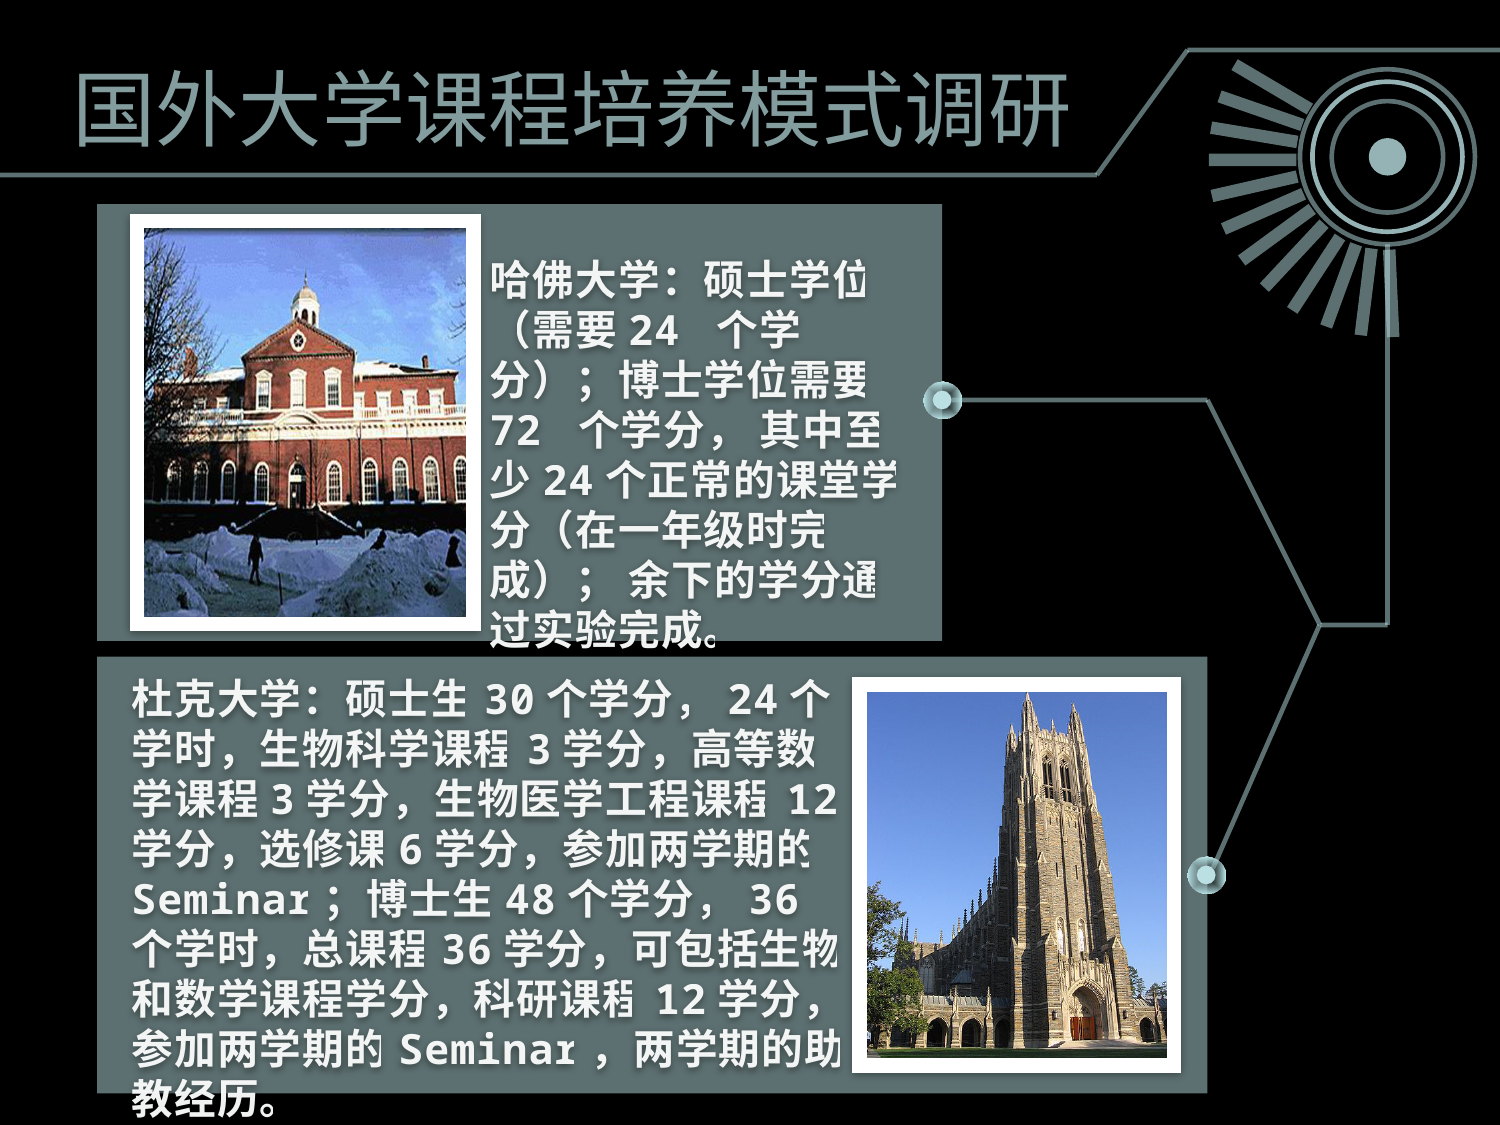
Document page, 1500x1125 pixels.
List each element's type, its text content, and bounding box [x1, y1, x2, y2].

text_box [1096, 49, 1188, 176]
text_box [1231, 59, 1294, 107]
text_box [97, 656, 1207, 1094]
text_box [1210, 121, 1294, 148]
text_box [1237, 214, 1294, 266]
text_box [1208, 153, 1294, 167]
text_box 哈佛大学：硕士学位（需要24 个学分）；博士学位需要72 个学分， 其中至少24个正常的课堂学分（在一年级时完成）； 余下的学分通过实验完成。 [472, 243, 925, 656]
text_box [1217, 90, 1294, 129]
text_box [1207, 399, 1321, 626]
text_box [1210, 170, 1294, 203]
text_box [1287, 253, 1338, 314]
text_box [1299, 69, 1476, 245]
text_box [1220, 191, 1294, 235]
text_box 杜克大学：硕士生30个学分，24个学时，生物科学课程3学分，高等数学课程3学分，生物医学工程课程12学分，选修课6学分，参加两学期的Seminar；博士生48个学分，36个学时，总课程36学分，可包括生物和数学课程学分，科研课程12学分，参加两学期的Seminar，两学期的助教经历。 [114, 662, 870, 1125]
text_box [1320, 253, 1360, 329]
picture [144, 228, 467, 617]
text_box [923, 380, 962, 419]
text_box [1259, 246, 1306, 292]
picture [866, 691, 1167, 1059]
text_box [1187, 855, 1226, 894]
text_box [97, 204, 943, 641]
text_box 国外大学课程培养模式调研 [57, 50, 1087, 165]
text_box [1391, 253, 1400, 338]
text_box [873, 902, 1208, 1094]
text_box [1354, 253, 1378, 337]
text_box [1212, 624, 1320, 869]
